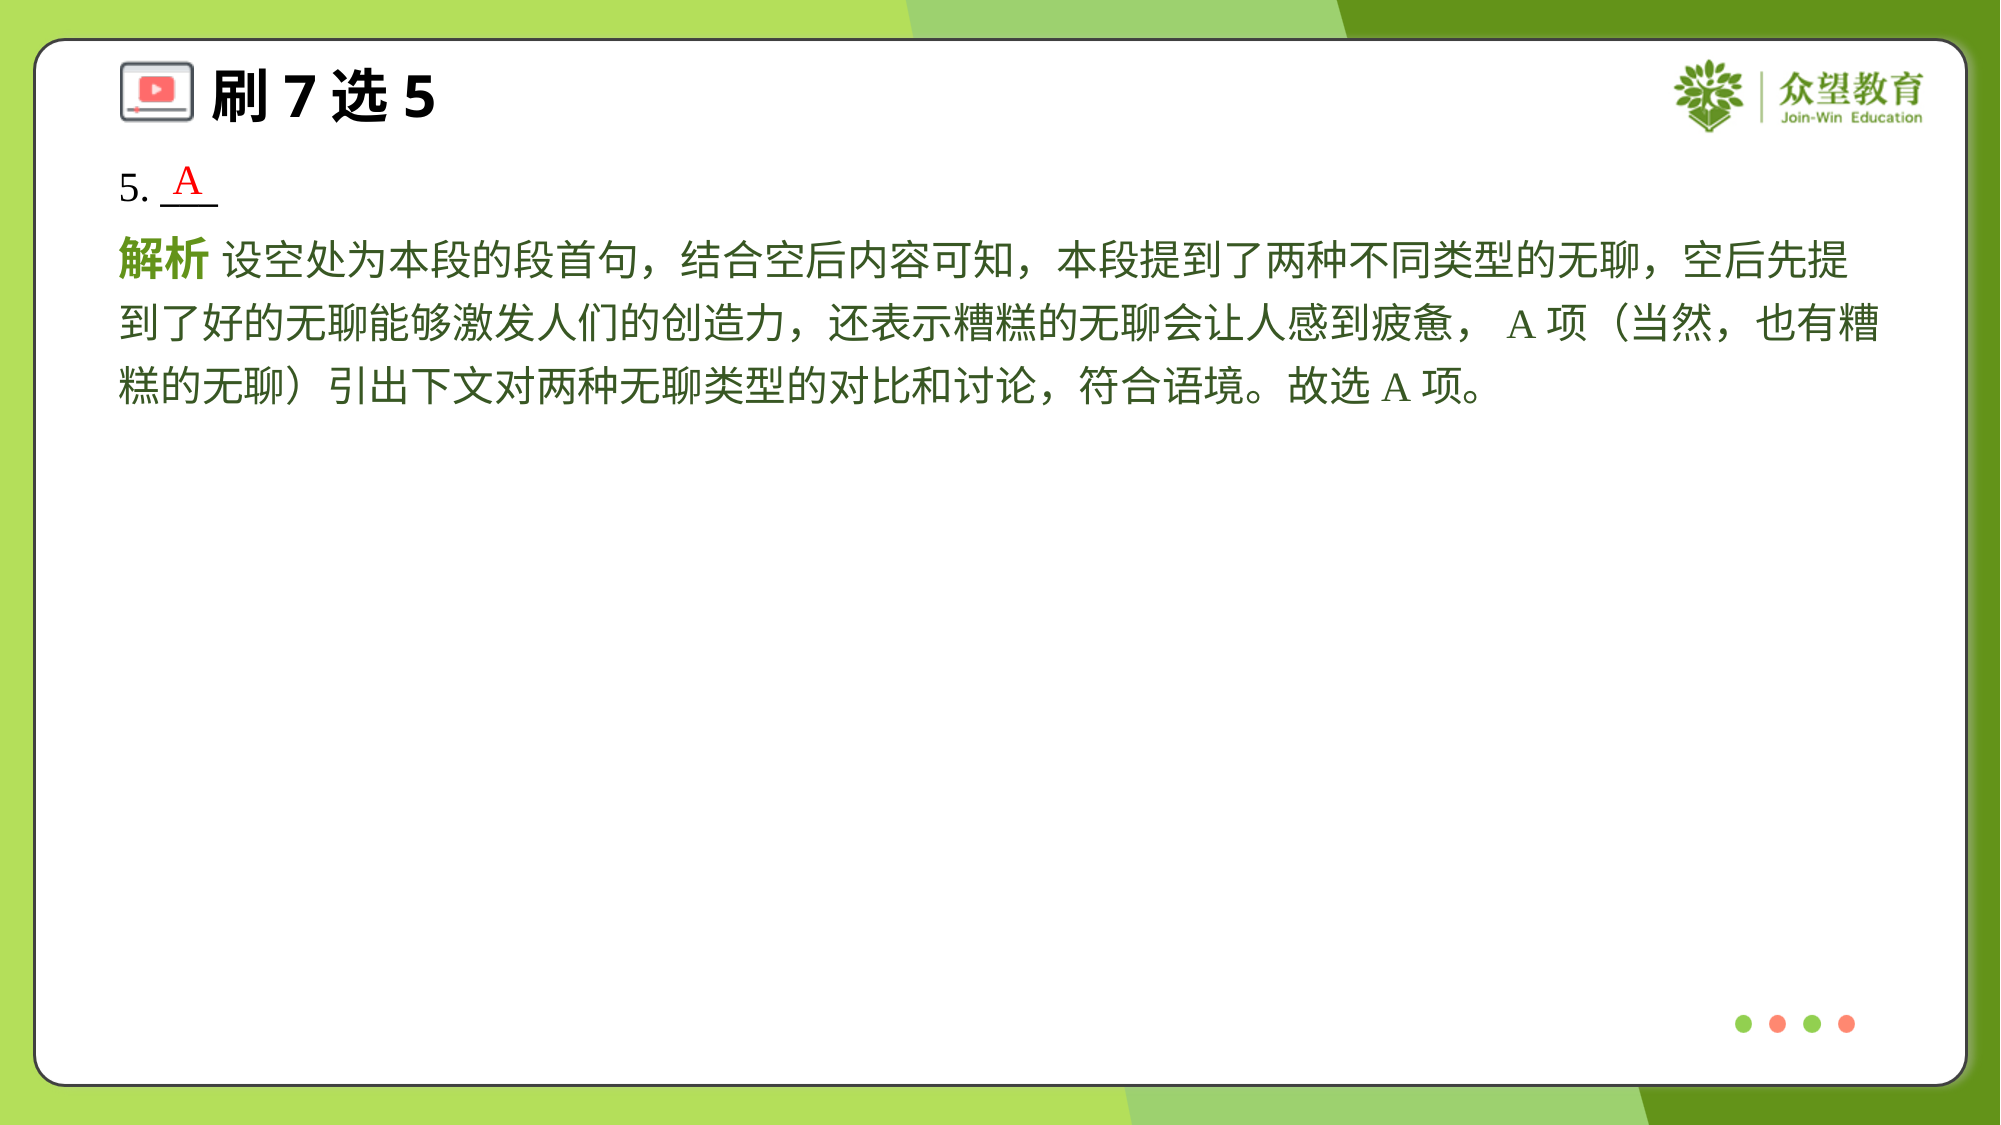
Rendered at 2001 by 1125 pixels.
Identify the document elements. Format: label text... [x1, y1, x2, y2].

picture [0, 0, 2000, 1125]
text_box A [167, 140, 208, 199]
text_box 5. ___ [118, 146, 1883, 204]
text_box 解析 设空处为本段的段首句，结合空后内容可知，本段提到了两种不同类型的无聊，空后先提到了好的无聊能够激发人们的创造力，还表示糟糕的无聊会让人感到疲惫，A项（当然，也有糟糕的无聊）引出下文对两种无聊类型的对比和讨论，符合语境。故选A项。 [118, 215, 1883, 405]
